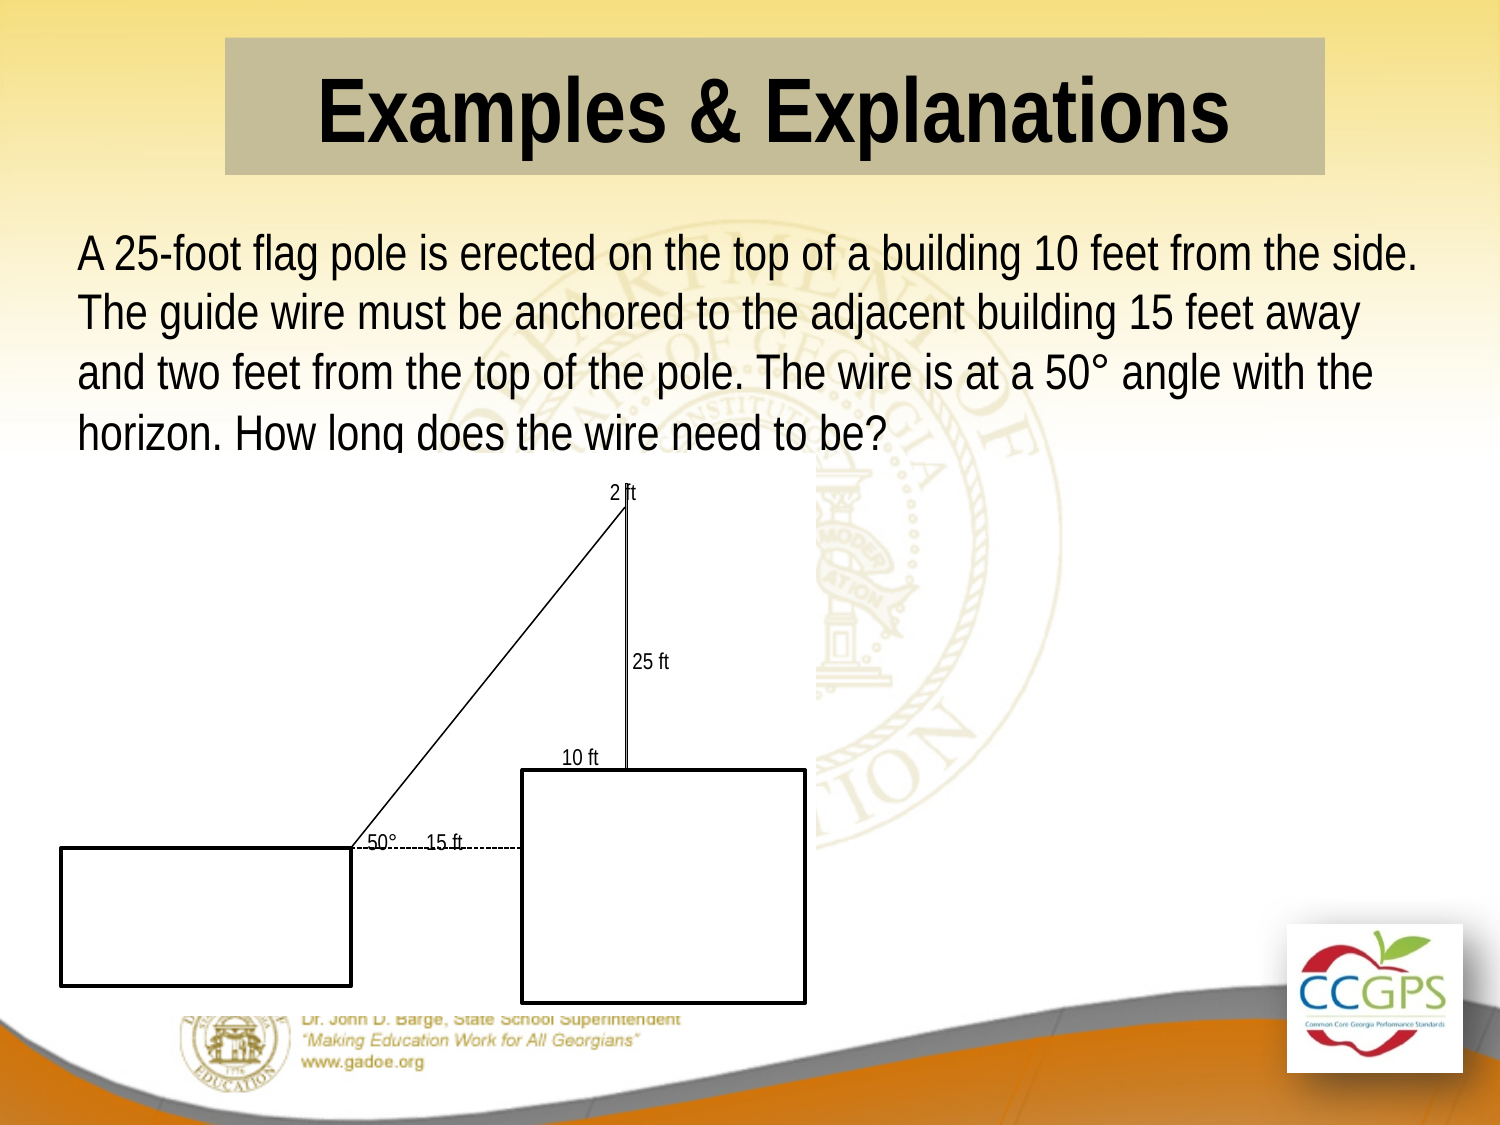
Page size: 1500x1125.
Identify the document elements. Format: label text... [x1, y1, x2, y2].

title Examples & Explanations [224, 37, 1326, 176]
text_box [49, 454, 815, 1015]
subtitle A 25-foot flag pole is erected on the top of a building 10 feet from the side. The guide wire must be anchored to the adjacent building 15 feet away and two feet from the top of the pole. The wire is at a 50° angle with the horizon. How long does the wire need to be? [62, 212, 1438, 926]
picture [0, 0, 1500, 1125]
